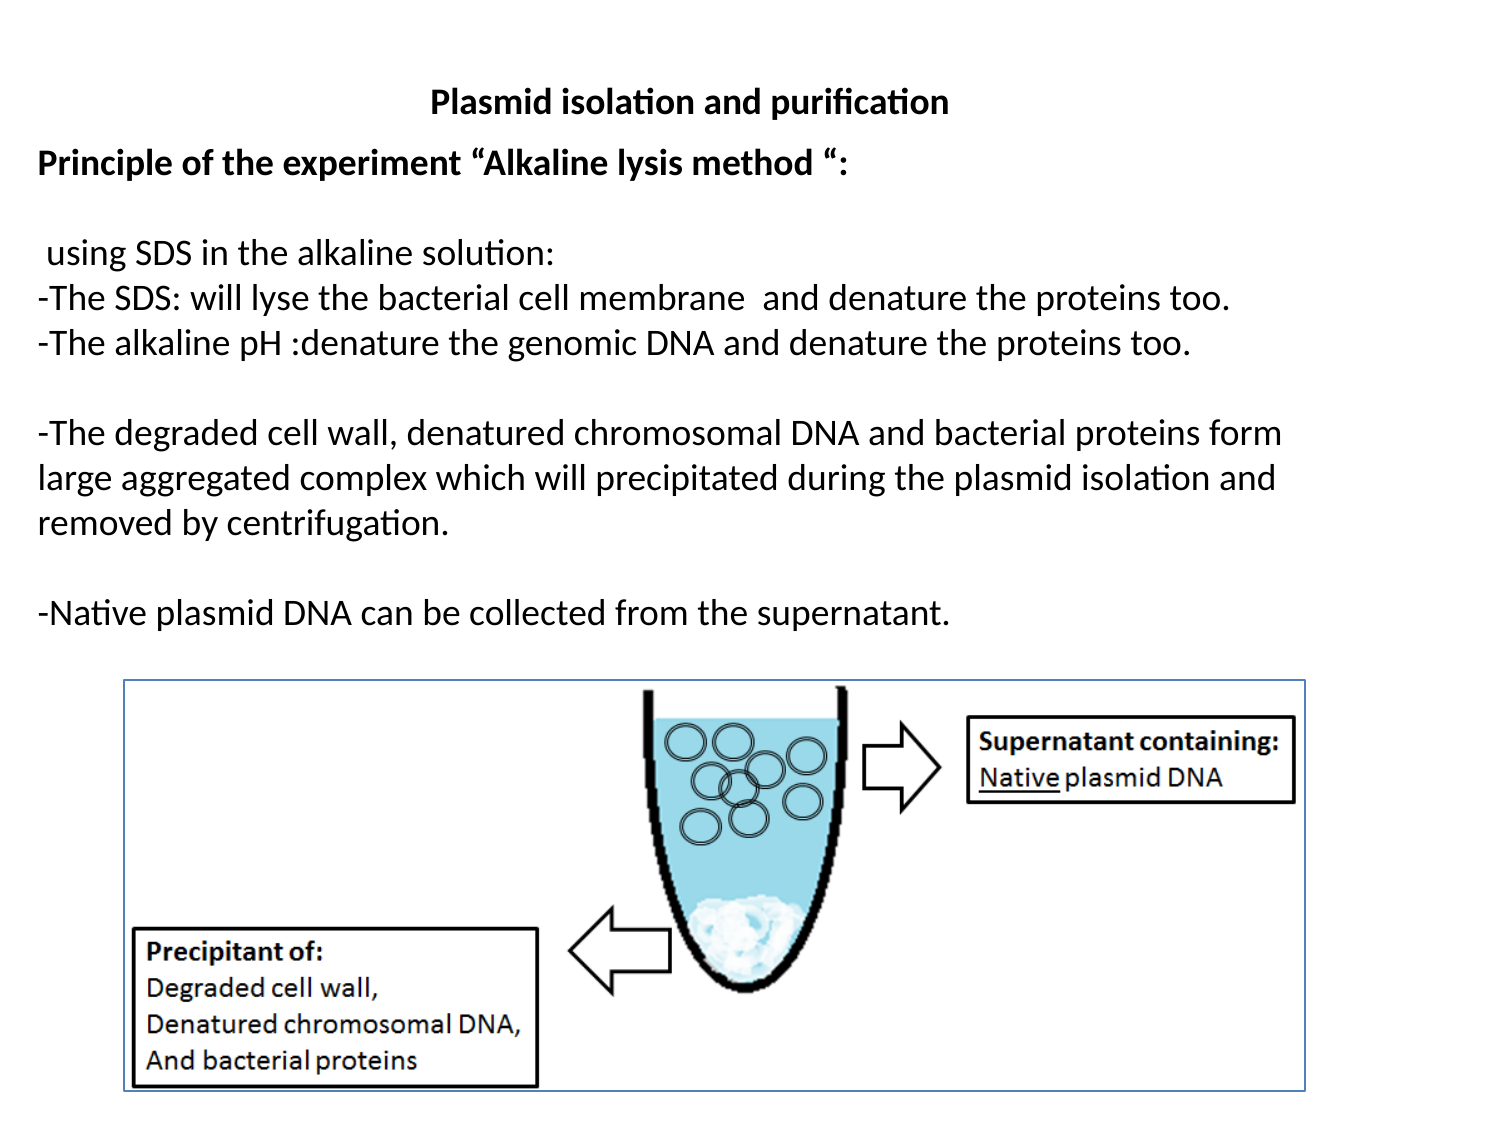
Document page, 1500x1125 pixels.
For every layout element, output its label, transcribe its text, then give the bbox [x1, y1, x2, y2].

text_box Principle of the experiment “Alkaline lysis method “: using SDS in the alkaline solution: -The SDS: will lyse the bacterial cell membrane and denature the proteins too. -The alkaline pH :denature the genomic DNA and denature the proteins too. -The degraded cell wall, denatured chromosomal DNA and bacterial proteins form large aggregated complex which will precipitated during the plasmid isolation and removed by centrifugation. -Native plasmid DNA can be collected from the supernatant. [23, 130, 1358, 821]
picture [125, 680, 1305, 1091]
text_box Plasmid isolation and purification [415, 70, 966, 130]
